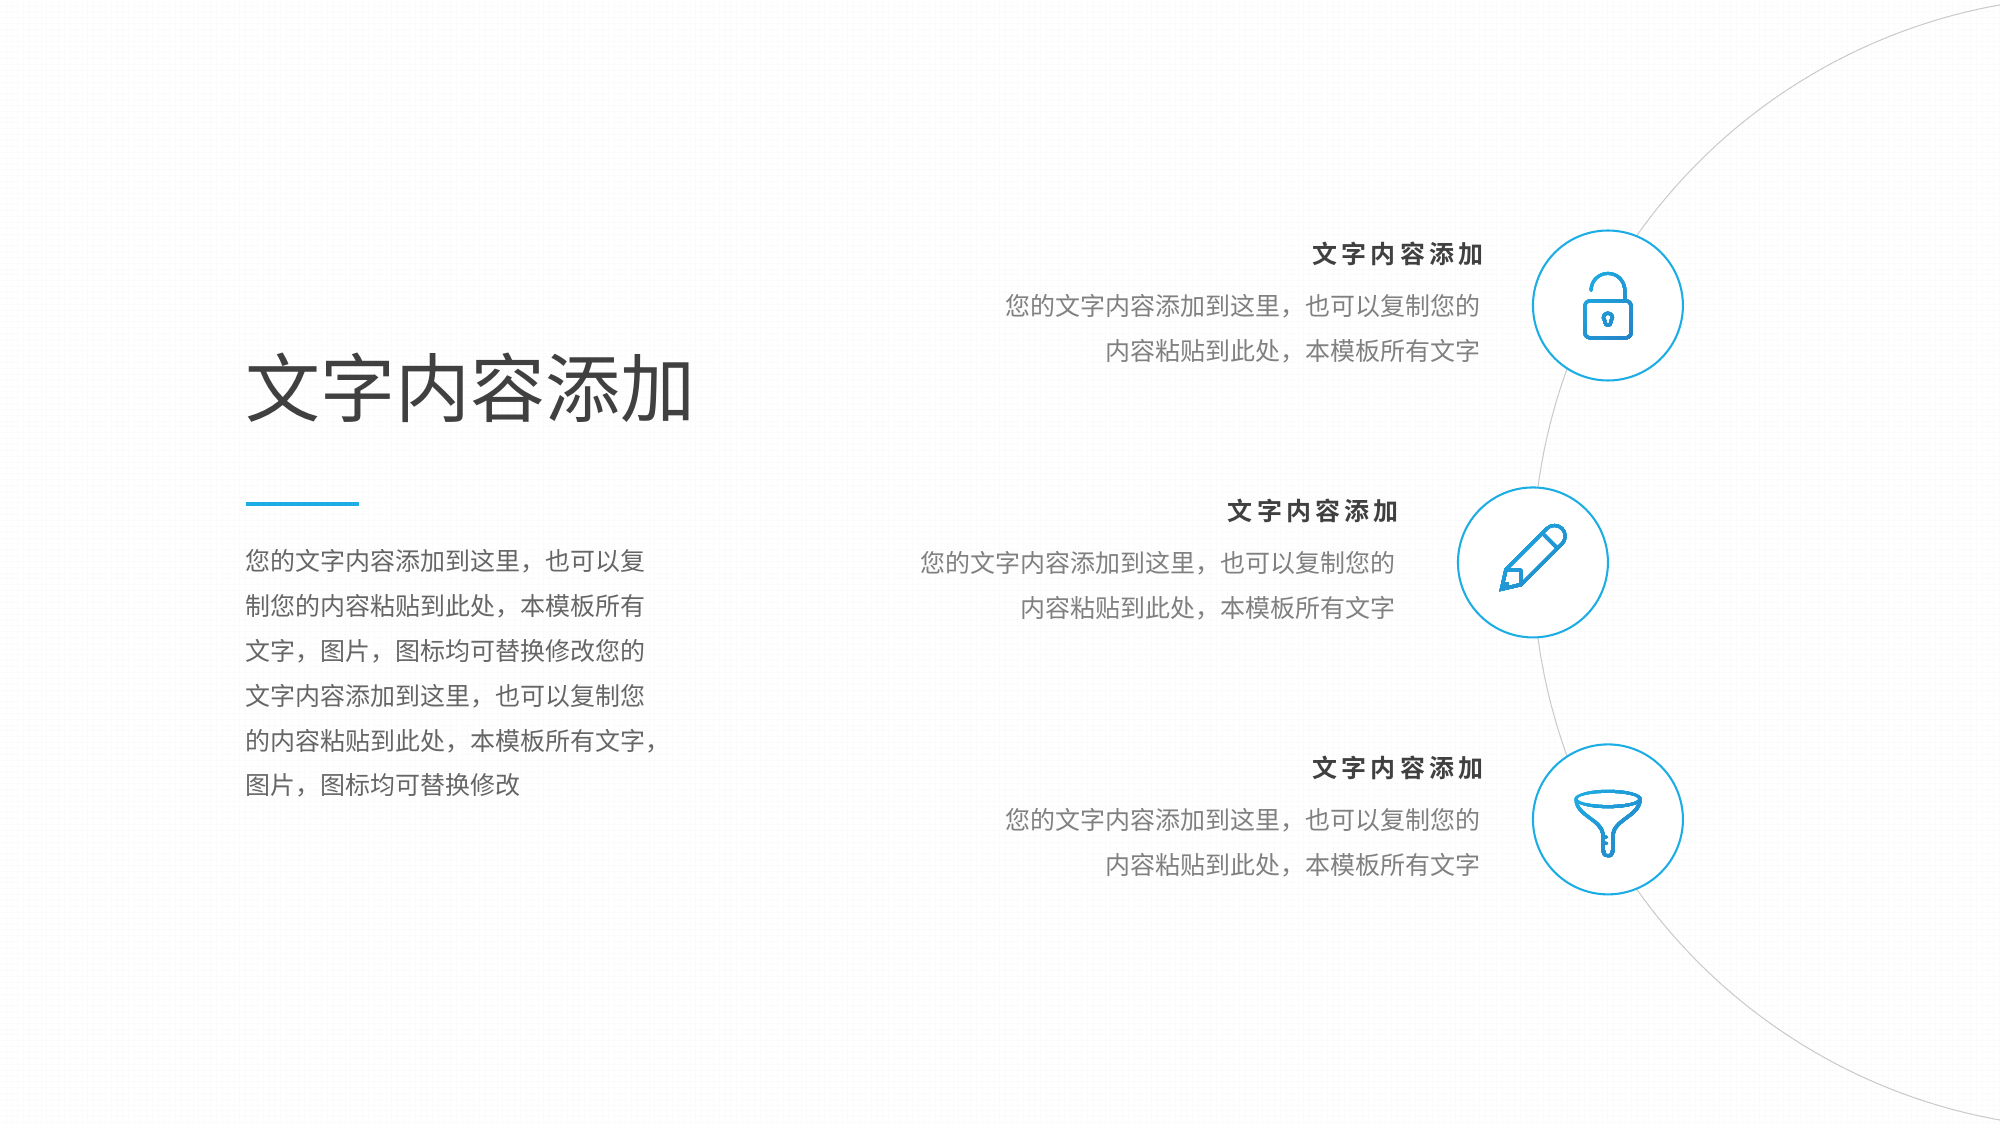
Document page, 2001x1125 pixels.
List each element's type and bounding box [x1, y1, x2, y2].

text_box [245, 359, 785, 804]
text_box [807, 230, 1683, 895]
text_box [1640, 4, 2000, 1121]
